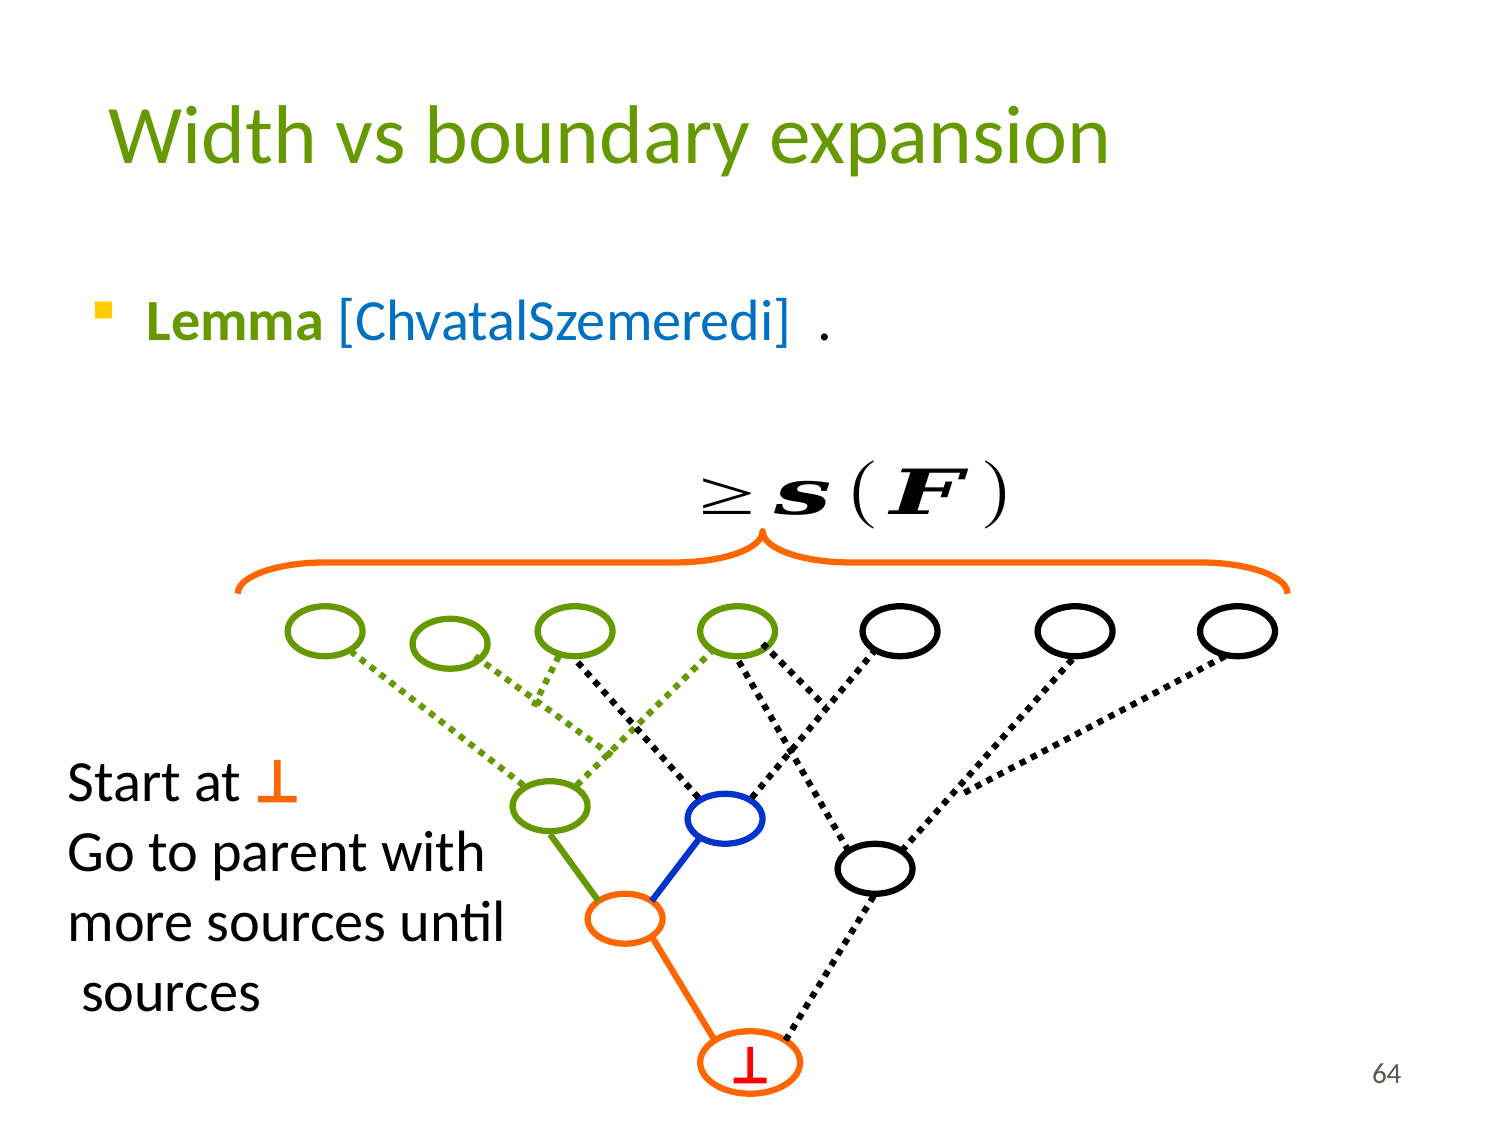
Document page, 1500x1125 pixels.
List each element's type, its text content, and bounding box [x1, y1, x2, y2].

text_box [533, 656, 559, 707]
slide_number 64 [1104, 1037, 1417, 1097]
title Width vs boundary expansion [75, 37, 1350, 188]
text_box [237, 455, 1381, 1094]
